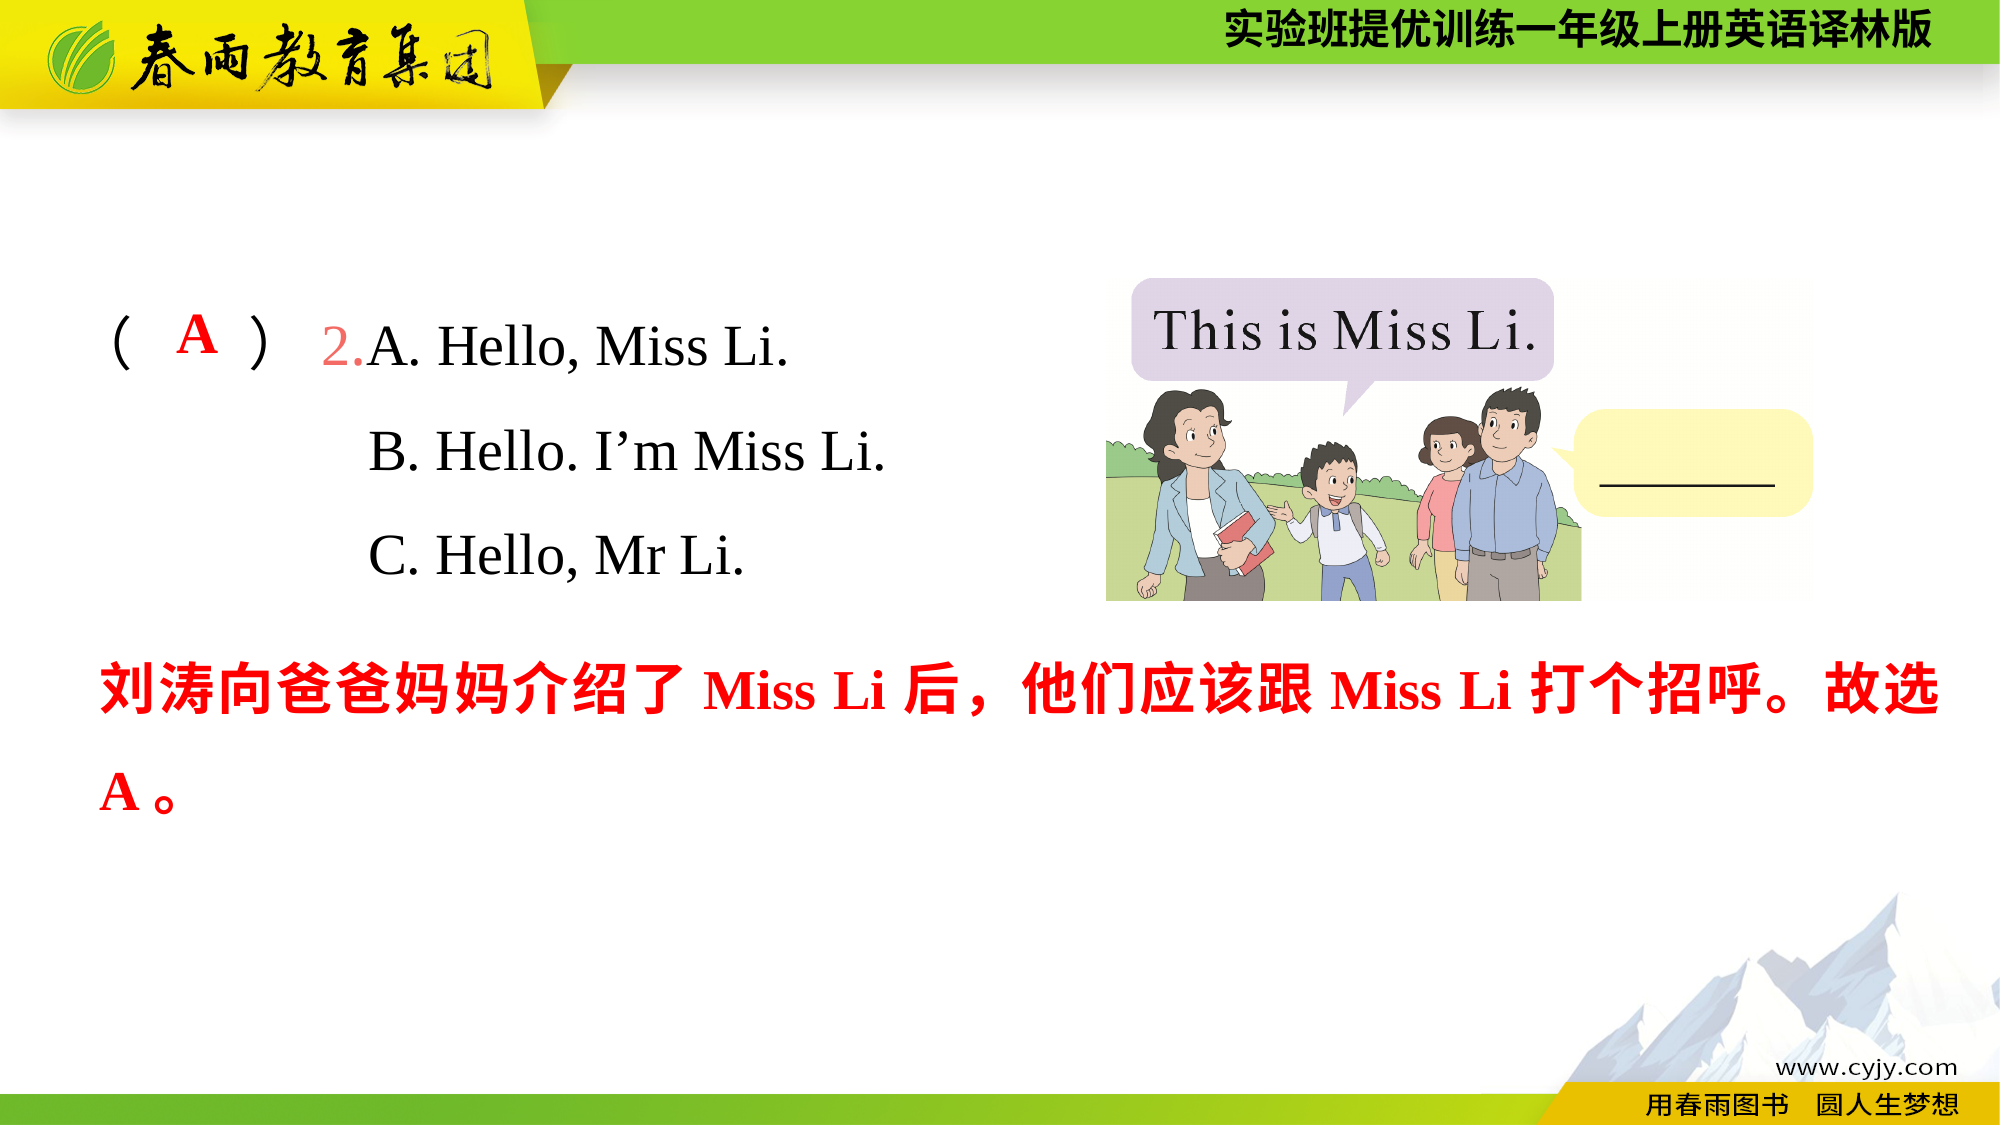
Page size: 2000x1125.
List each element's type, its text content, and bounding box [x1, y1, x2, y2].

text_box A [161, 287, 234, 373]
picture [0, 0, 2000, 1125]
list （ ）2.A. Hello, Miss Li. B. Hello. I’m Miss Li. C. Hello, Mr Li. [59, 264, 1944, 585]
text_box 刘涛向爸爸妈妈介绍了Miss Li后，他们应该跟Miss Li打个招呼。故选A。 [84, 611, 1969, 829]
